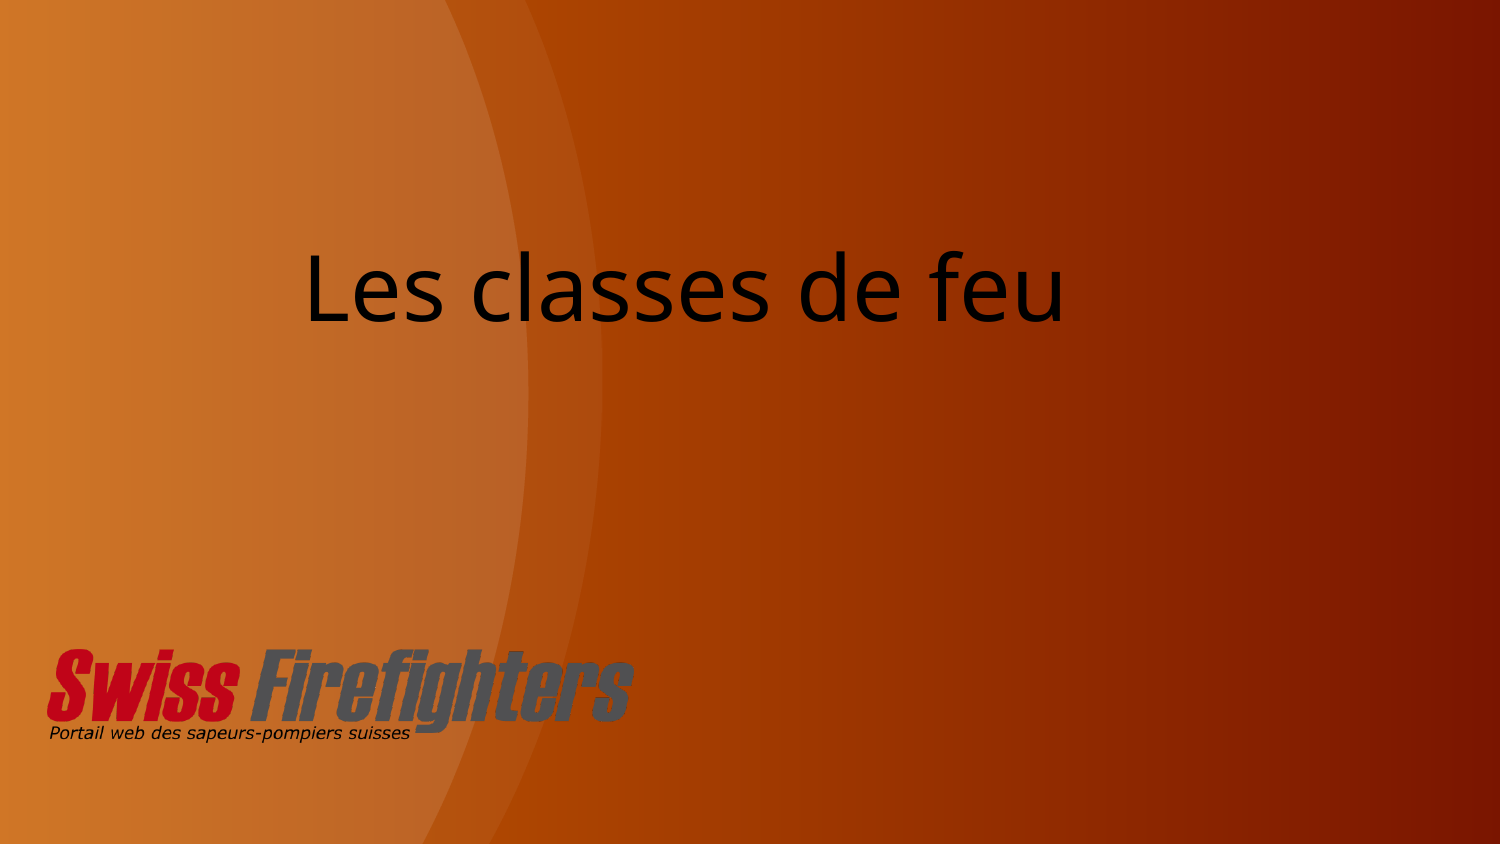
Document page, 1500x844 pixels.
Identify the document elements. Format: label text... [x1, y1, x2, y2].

picture [0, 0, 645, 844]
title Les classes de feu [287, 150, 1338, 347]
